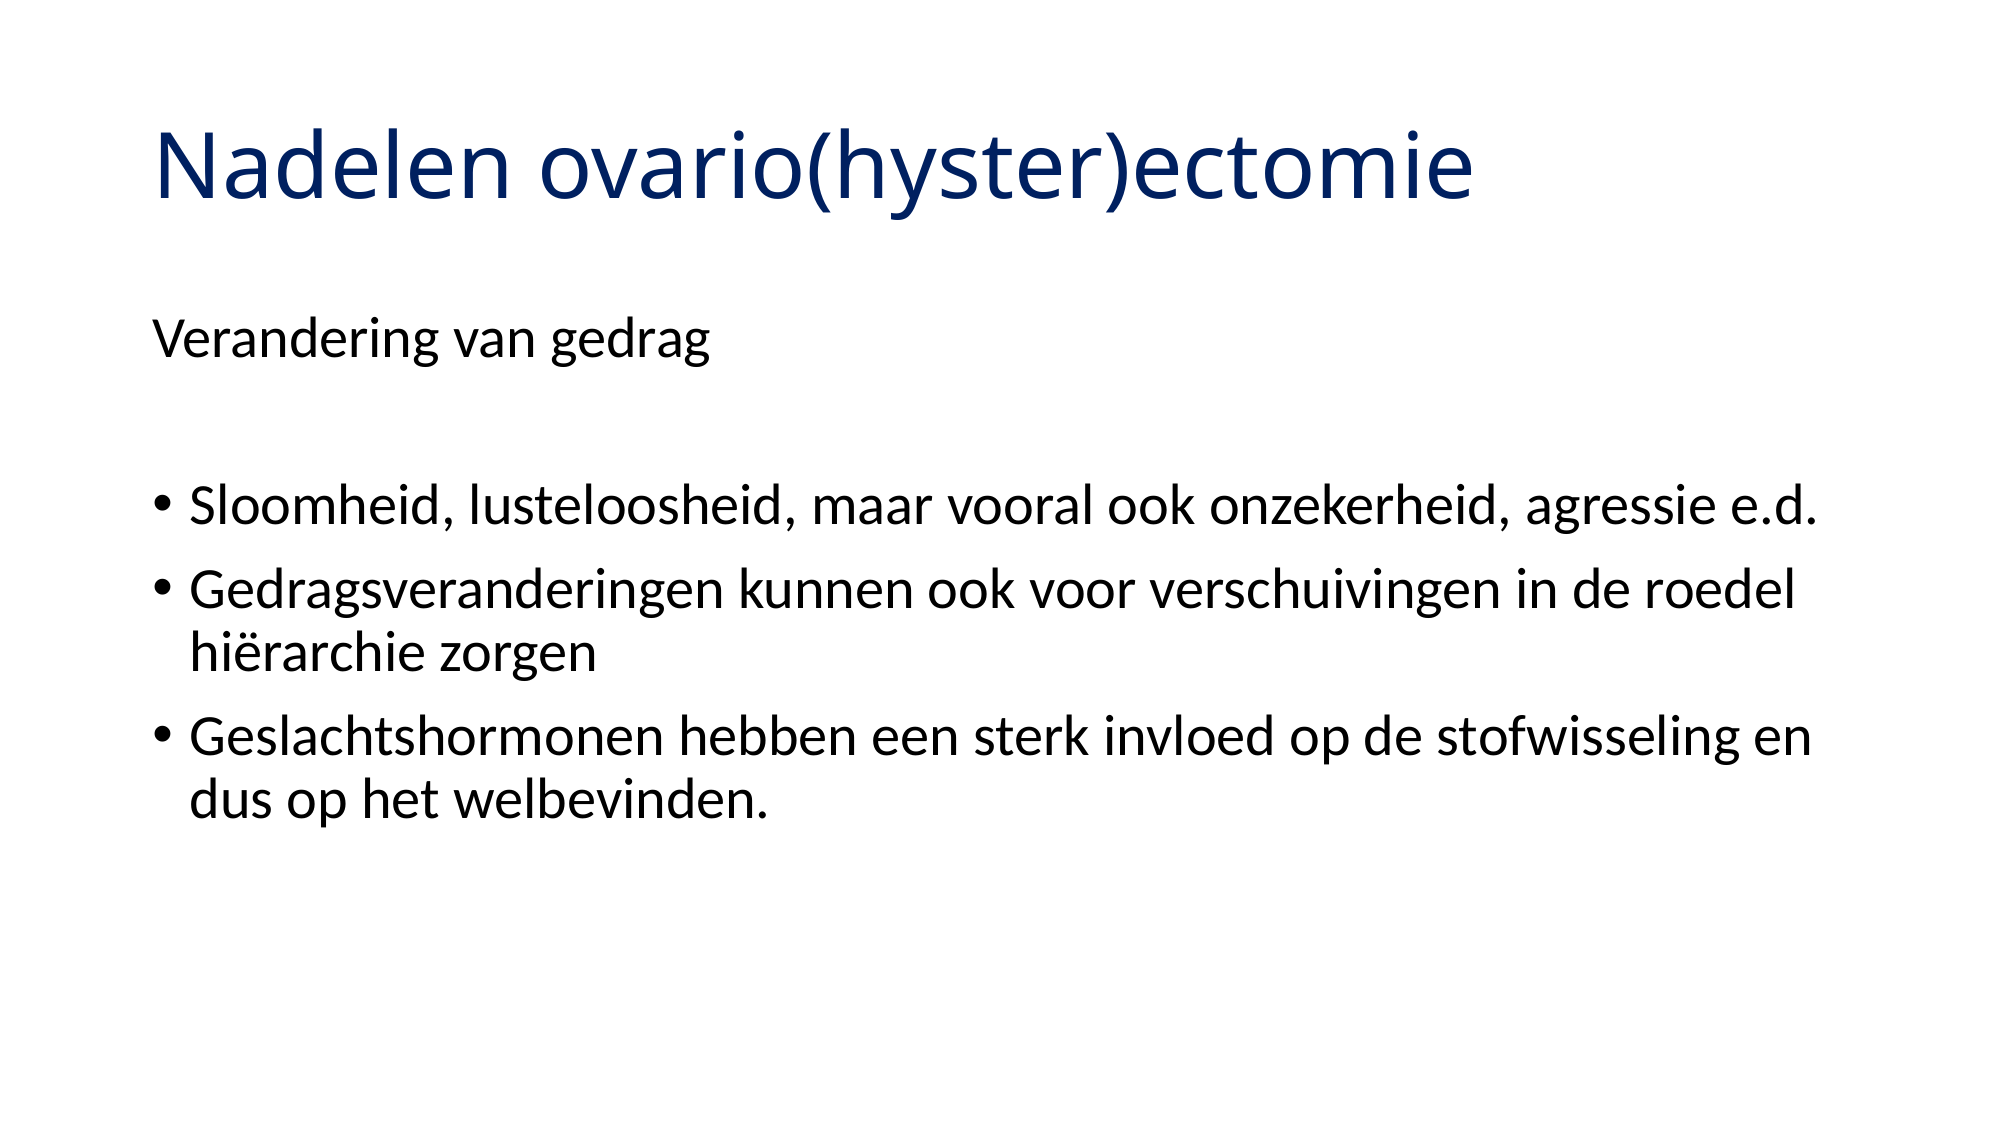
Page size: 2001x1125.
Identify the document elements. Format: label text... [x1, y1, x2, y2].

title Nadelen ovario(hyster)ectomie [137, 59, 1863, 278]
list Verandering van gedrag Sloomheid, lusteloosheid, maar vooral ook onzekerheid, agressie e.d. Gedragsveranderingen kunnen ook voor verschuivingen in de roedel hiërarchie zorgen Geslachtshormonen hebben een sterk invloed op de stofwisseling en dus op het welbevinden. [137, 299, 1863, 1014]
